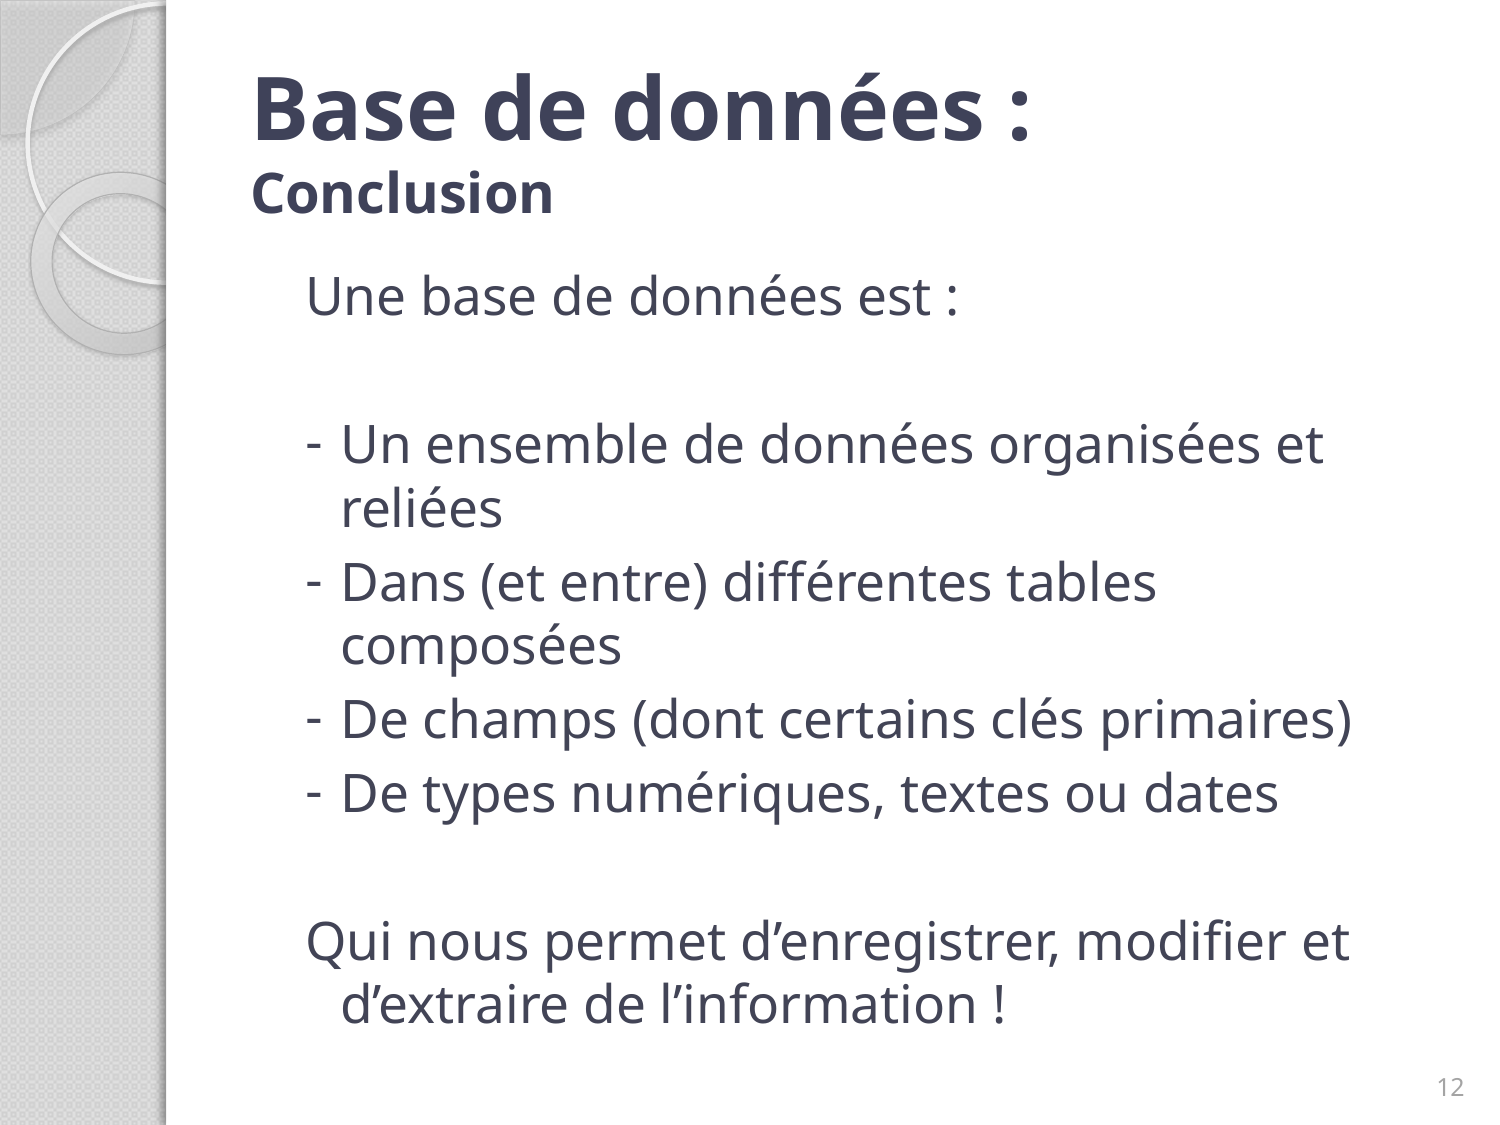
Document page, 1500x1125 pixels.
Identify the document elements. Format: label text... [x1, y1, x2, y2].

title Base de données : Conclusion [235, 45, 1466, 233]
list Une base de données est : Un ensemble de données organisées et reliées Dans (et entre) différentes tables composées De champs (dont certains clés primaires) De types numériques, textes ou dates Qui nous permet d’enregistrer, modifier et d’extraire de l’information ! [230, 255, 1461, 1043]
slide_number 12 [1413, 1034, 1488, 1113]
